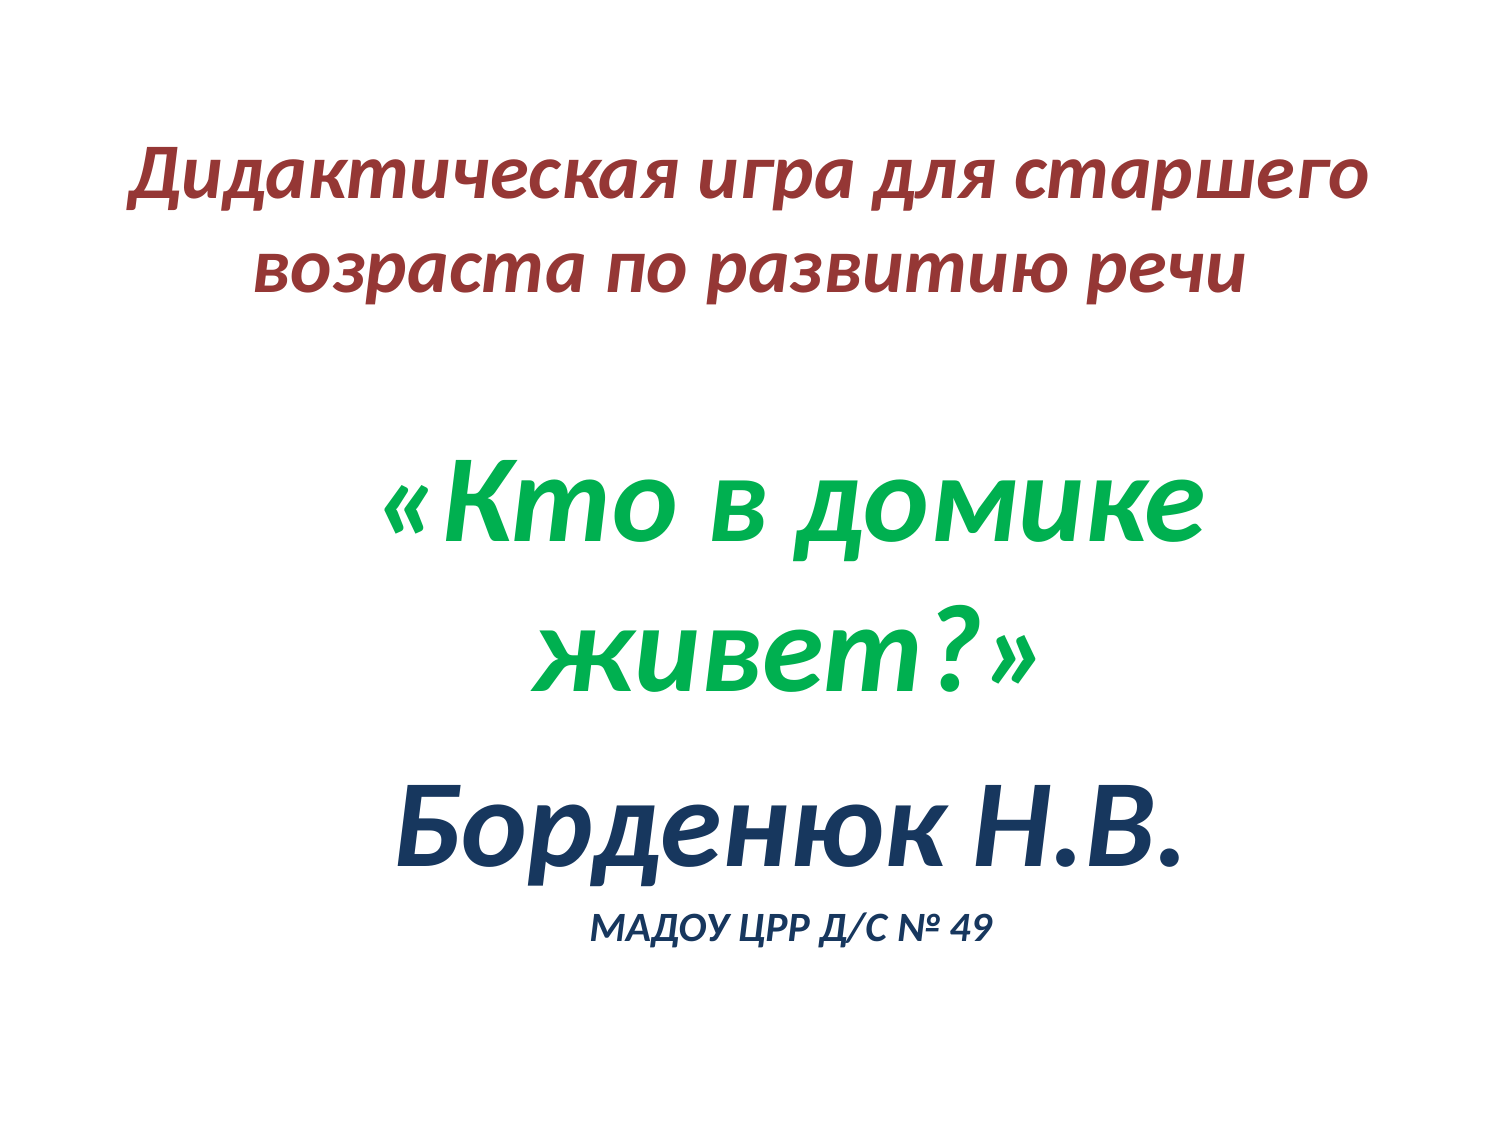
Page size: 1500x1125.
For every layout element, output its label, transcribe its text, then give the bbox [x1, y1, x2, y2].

title Дидактическая игра для старшего возраста по развитию речи [112, 66, 1388, 362]
subtitle «Кто в домике живет?» Борденюк Н.В. МАДОУ ЦРР Д/С № 49 [265, 408, 1316, 1125]
